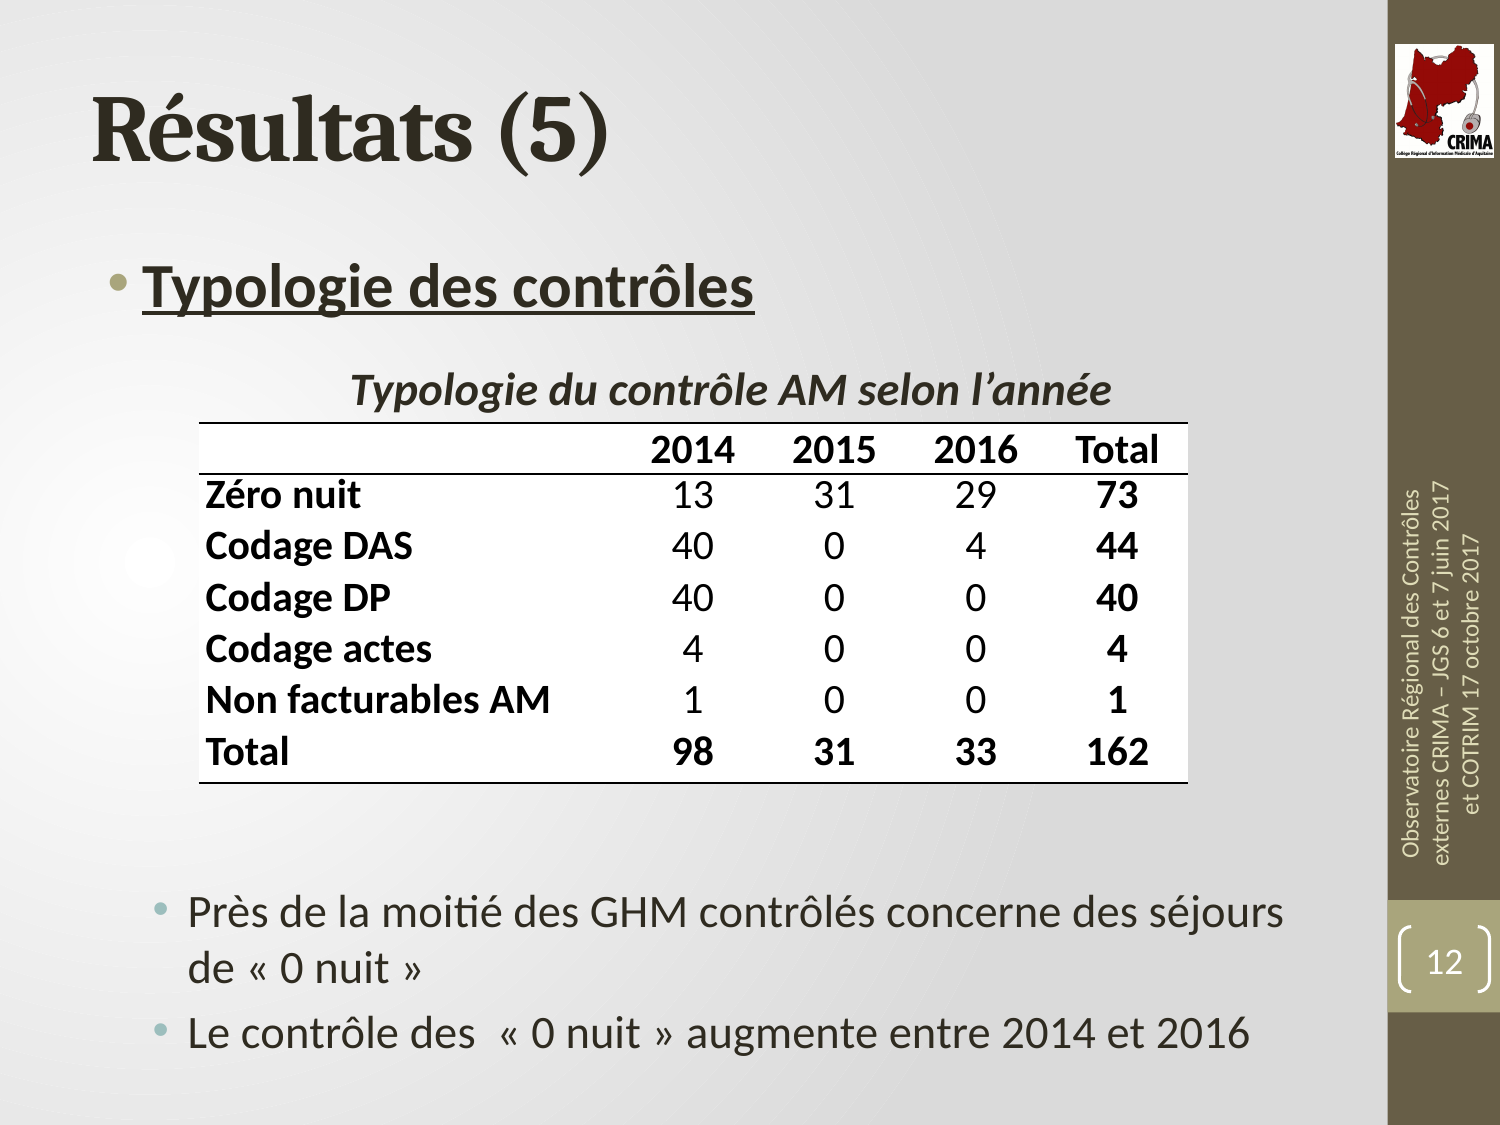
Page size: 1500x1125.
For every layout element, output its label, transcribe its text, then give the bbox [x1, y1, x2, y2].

table_header Total [1047, 424, 1188, 473]
table_cell 0 [764, 628, 905, 680]
table_cell 0 [905, 577, 1047, 628]
title Résultats (5) [75, 45, 1325, 200]
table_cell 1 [622, 680, 764, 731]
table_header 2015 [764, 424, 905, 473]
table_cell 98 [622, 731, 764, 782]
table_cell 4 [1047, 628, 1188, 680]
table_cell 162 [1047, 731, 1188, 782]
slide_number 12 [1397, 925, 1492, 994]
footer Observatoire Régional des Contrôles externes CRIMA – JGS 6 et 7 juin 2017 et COTRIM 17 octobre 2017 [1408, 459, 1469, 889]
list Typologie des contrôles Typologie du contrôle AM selon l’année Près de la moitié des GHM contrôlés concerne des séjours de « 0 nuit » Le contrôle des « 0 nuit » augmente entre 2014 et 2016 [75, 200, 1325, 1071]
table_header 2014 [622, 424, 764, 473]
table_cell 1 [1047, 680, 1188, 731]
table_cell Codage DP [199, 577, 622, 628]
table_cell Codage actes [199, 628, 622, 680]
table_cell 40 [622, 577, 764, 628]
table_cell 31 [764, 731, 905, 782]
table_cell 73 [1047, 475, 1188, 526]
table_cell Zéro nuit [199, 475, 622, 526]
table_cell 31 [764, 475, 905, 526]
table_cell 33 [905, 731, 1047, 782]
table_cell 0 [905, 680, 1047, 731]
table_cell 40 [622, 526, 764, 577]
table_cell Codage DAS [199, 526, 622, 577]
table_cell 44 [1047, 526, 1188, 577]
table_cell 40 [1047, 577, 1188, 628]
table_cell 4 [622, 628, 764, 680]
table_cell 13 [622, 475, 764, 526]
table_cell 0 [764, 526, 905, 577]
table_cell 0 [764, 680, 905, 731]
table_cell 4 [905, 526, 1047, 577]
table_header 2016 [905, 424, 1047, 473]
table_cell 29 [905, 475, 1047, 526]
table_cell 0 [764, 577, 905, 628]
picture [1395, 44, 1494, 158]
table_cell Total [199, 731, 622, 782]
table_header [199, 424, 622, 473]
table_cell 0 [905, 628, 1047, 680]
table_cell Non facturables AM [199, 680, 622, 731]
